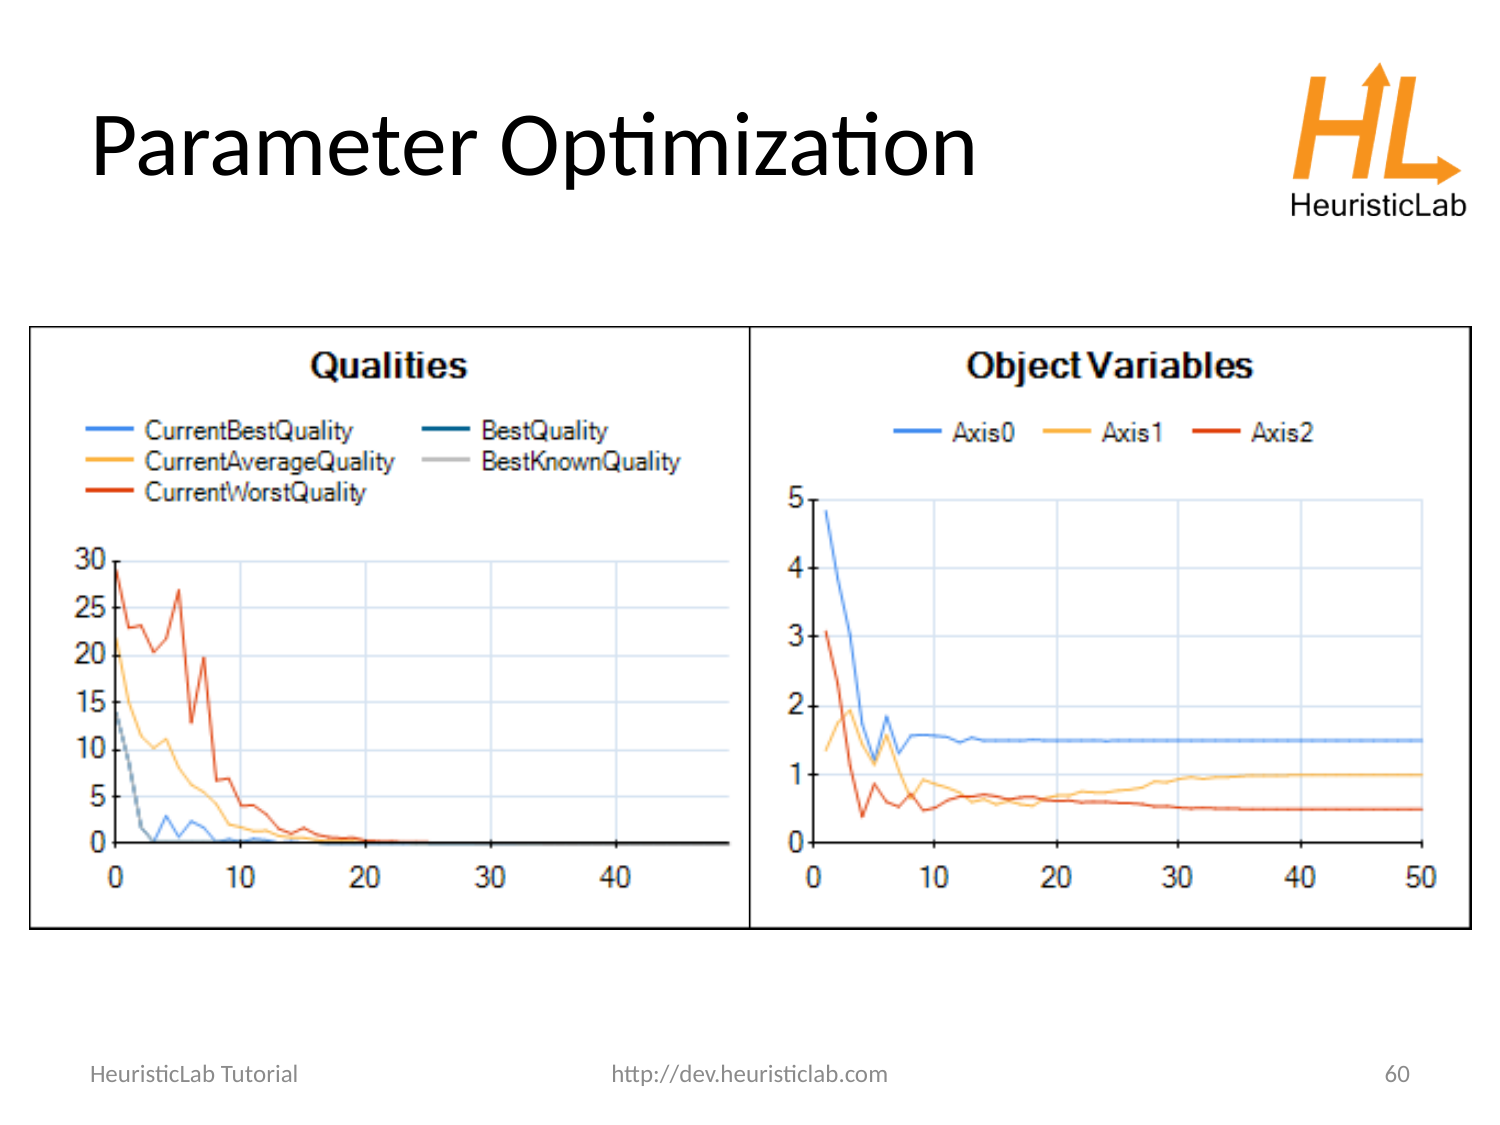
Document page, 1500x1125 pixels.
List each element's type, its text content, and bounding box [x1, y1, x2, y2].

title Parameter Optimization [75, 45, 1282, 233]
footer http://dev.heuristiclab.com [512, 1042, 988, 1103]
slide_number HeuristicLab Tutorial [75, 1042, 425, 1103]
slide_number 60 [1074, 1042, 1425, 1103]
picture [1281, 27, 1474, 244]
picture [29, 325, 1473, 931]
